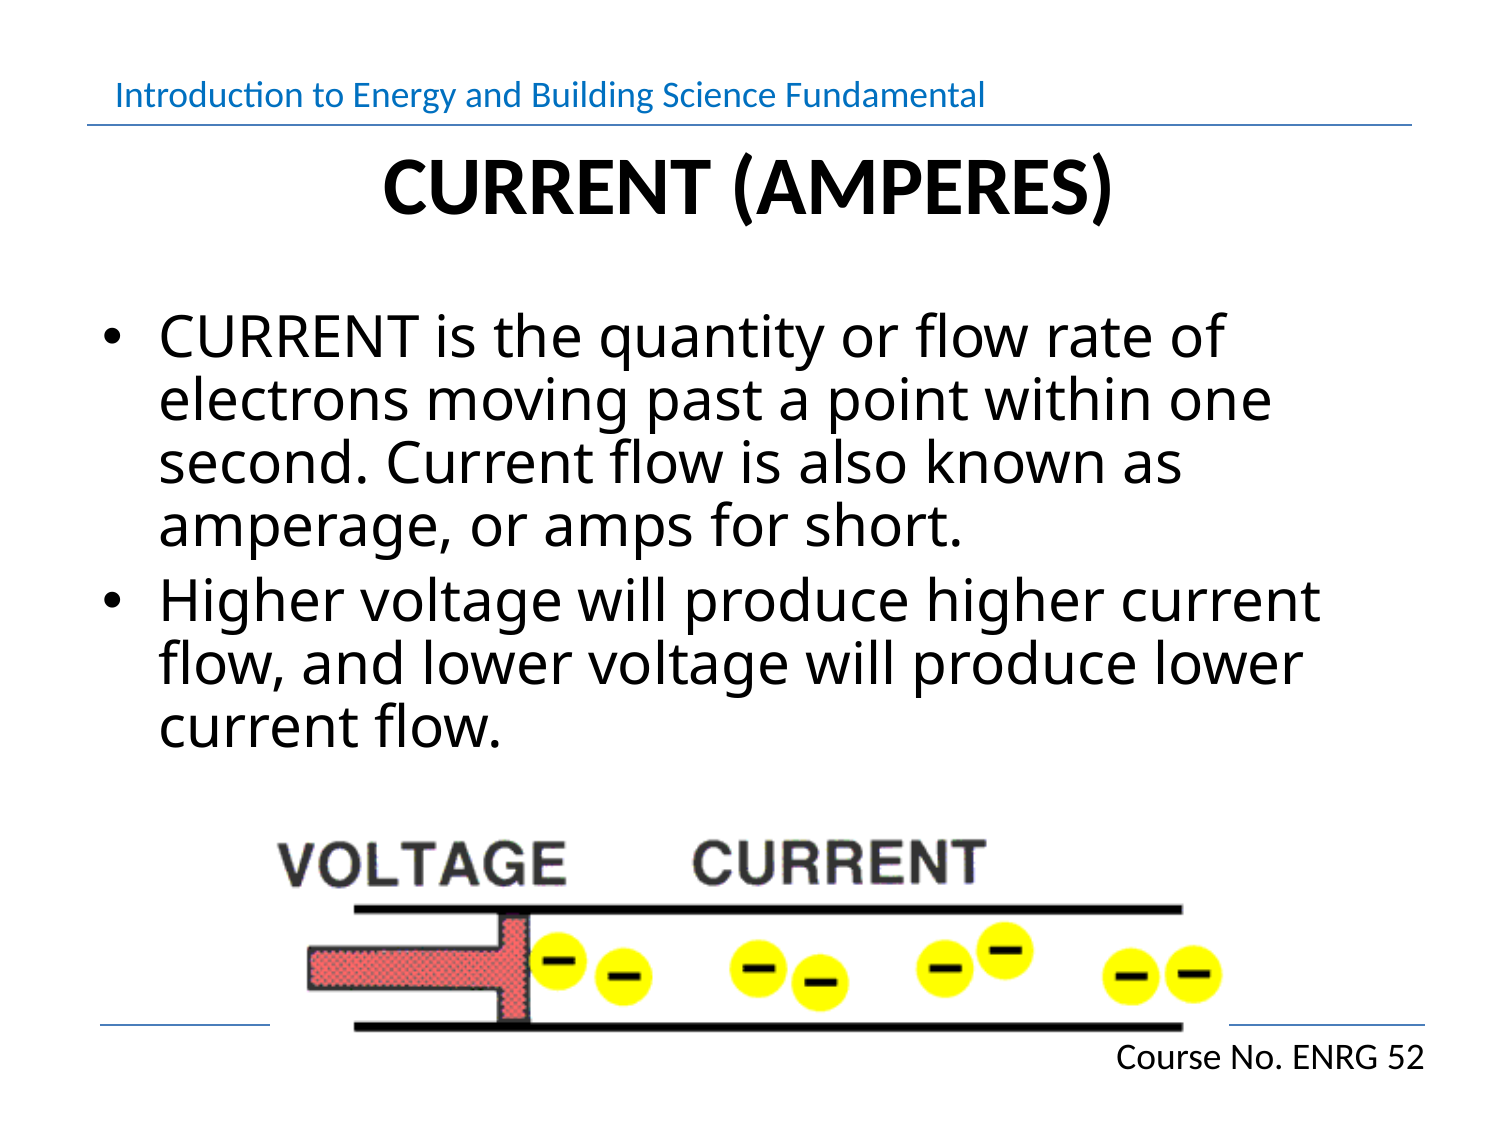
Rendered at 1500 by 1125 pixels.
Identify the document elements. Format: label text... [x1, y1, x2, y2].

list CURRENT is the quantity or flow rate of electrons moving past a point within one second. Current flow is also known as amperage, or amps for short. Higher voltage will produce higher current flow, and lower voltage will produce lower current flow. [87, 299, 1425, 838]
picture [270, 834, 1230, 1038]
title CURRENT (AMPERES) [112, 99, 1388, 263]
